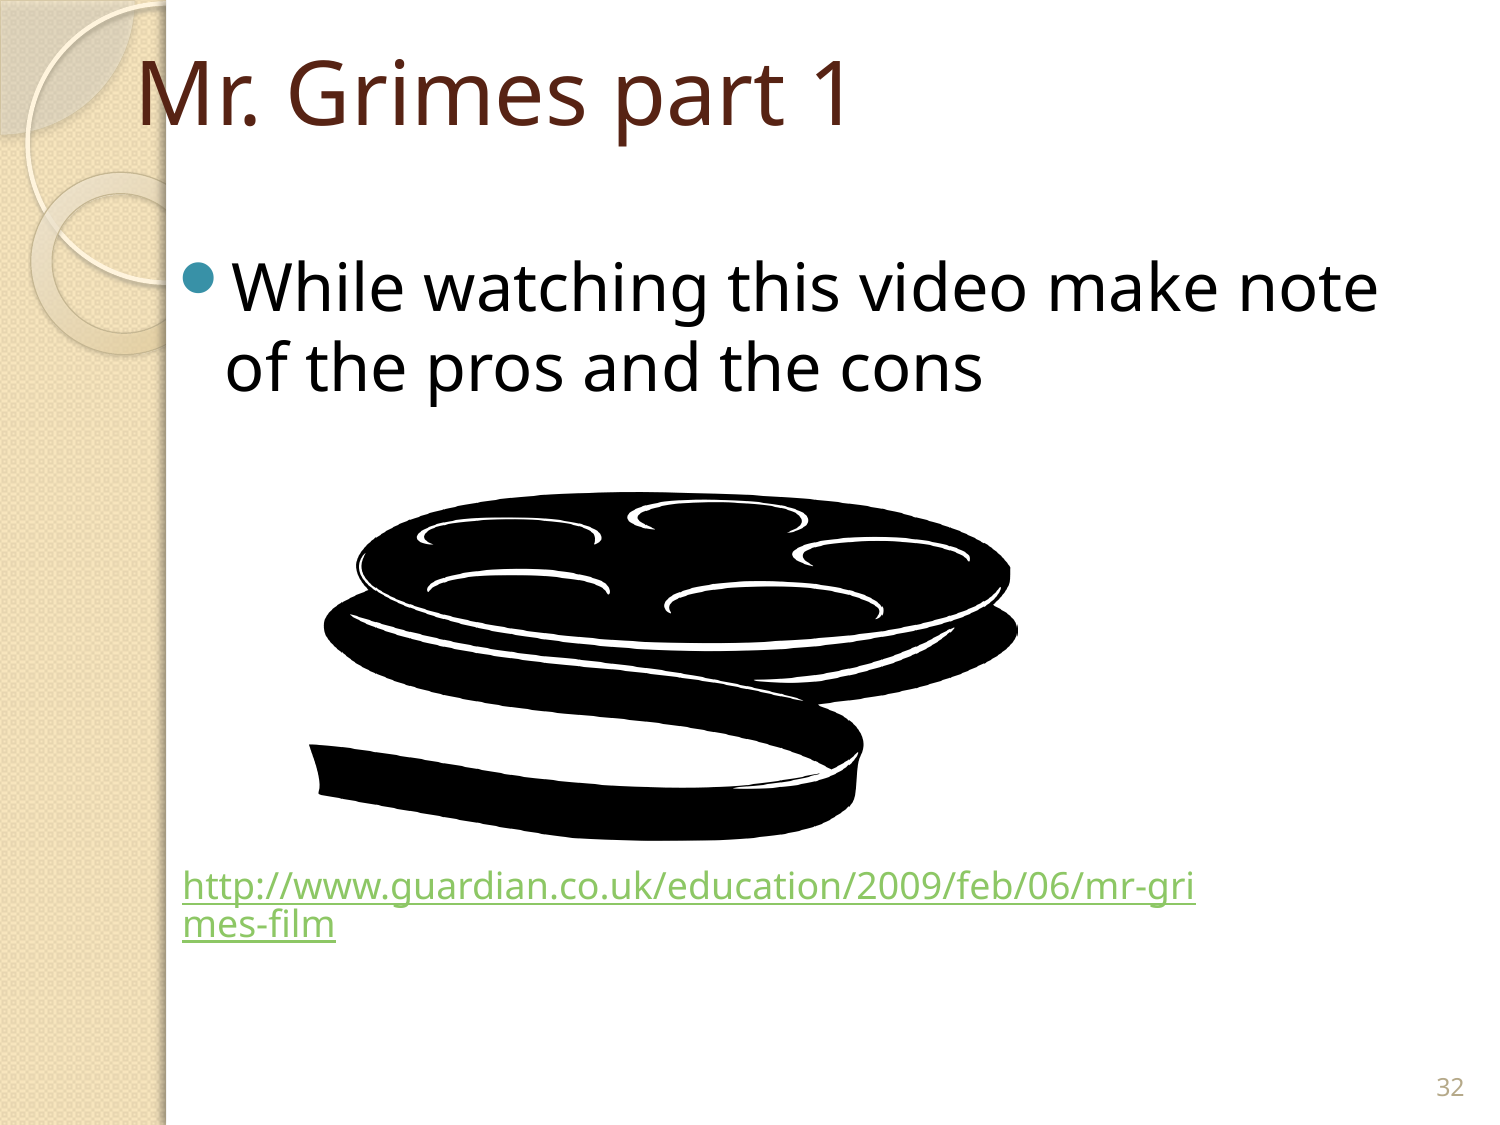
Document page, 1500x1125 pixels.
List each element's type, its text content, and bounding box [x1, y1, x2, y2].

list While watching this video make note of the pros and the cons [150, 237, 1425, 864]
slide_number 32 [1413, 1034, 1488, 1113]
text_box http://www.guardian.co.uk/education/2009/feb/06/mr-grimes-film [167, 854, 1239, 921]
picture [308, 492, 1018, 841]
title Mr. Grimes part 1 [120, 24, 1240, 155]
